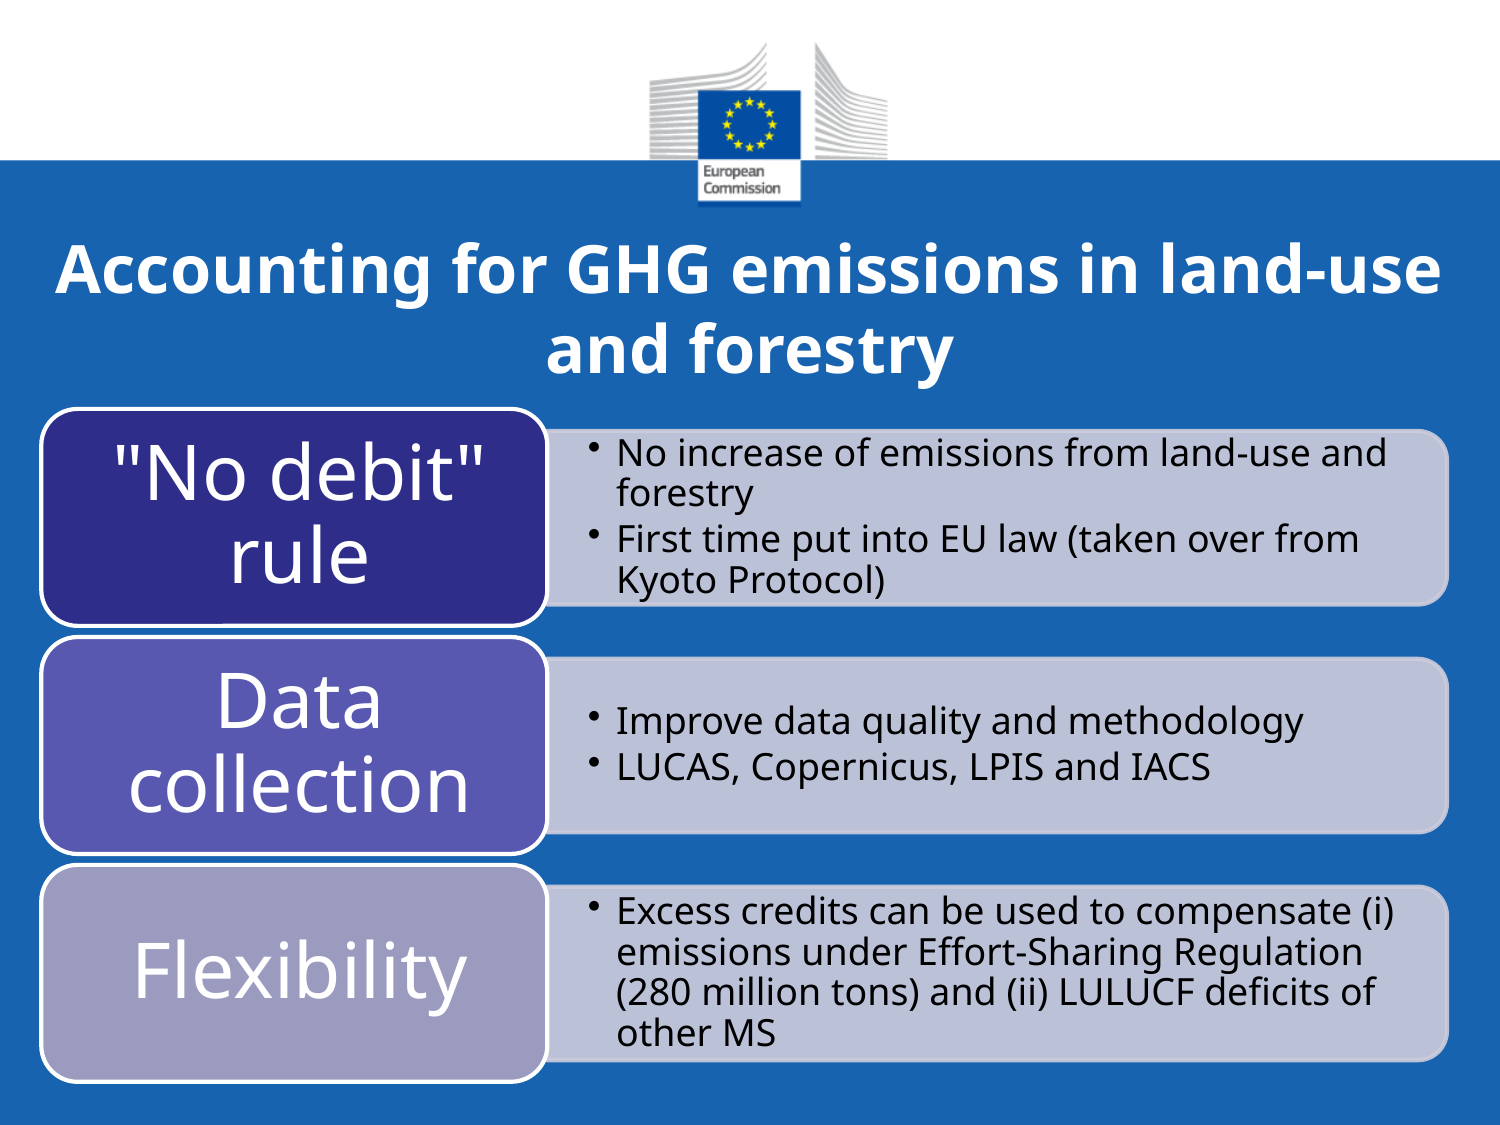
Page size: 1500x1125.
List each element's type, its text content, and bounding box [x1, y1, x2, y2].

picture [0, 395, 1500, 1125]
text_box Accounting for GHG emissions in land-use and forestry [0, 219, 1500, 395]
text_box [40, 408, 1448, 1083]
picture [0, 0, 1500, 219]
